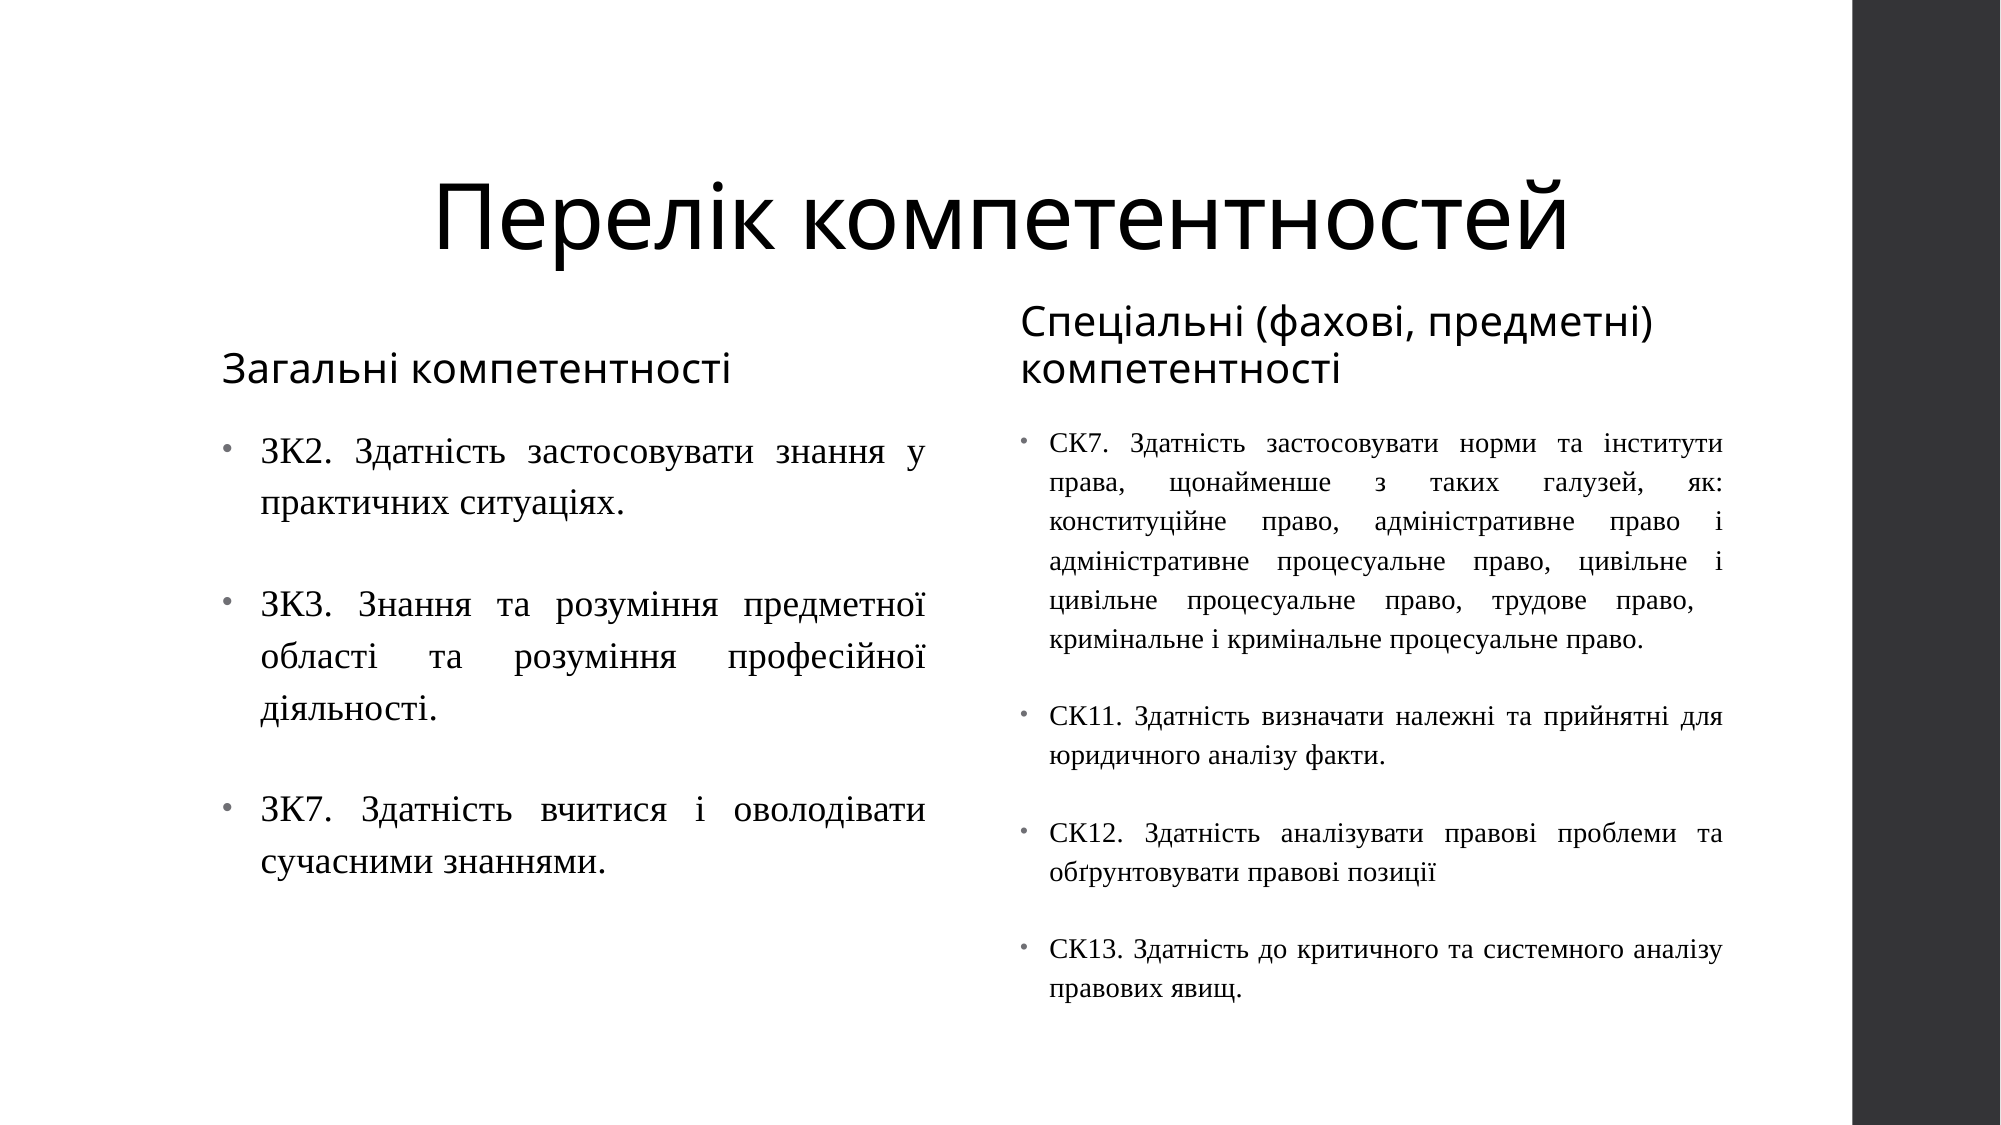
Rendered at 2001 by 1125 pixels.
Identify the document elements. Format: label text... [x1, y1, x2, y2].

list ЗК2. Здатність застосовувати знання у практичних ситуаціях. ЗК3. Знання та розуміння предметної області та розуміння професійної діяльності. ЗК7. Здатність вчитися і оволодівати сучасними знаннями. [206, 411, 942, 1013]
title Перелік компетентностей [206, 60, 1797, 278]
list Загальні компетентності [206, 281, 942, 402]
list Спеціальні (фахові, предметні) компетентності [1005, 281, 1740, 402]
list СК7. Здатність застосовувати норми та інститути права, щонайменше з таких галузей, як: конституційне право, адміністративне право і адміністративне процесуальне право, цивільне і цивільне процесуальне право, трудове право, кримінальне і кримінальне процесуальне право. СК11. Здатність визначати належні та прийнятні для юридичного аналізу факти. СК12. Здатність аналізувати правові проблеми та обґрунтовувати правові позиції СК13. Здатність до критичного та системного аналізу правових явищ. [1005, 411, 1740, 1013]
